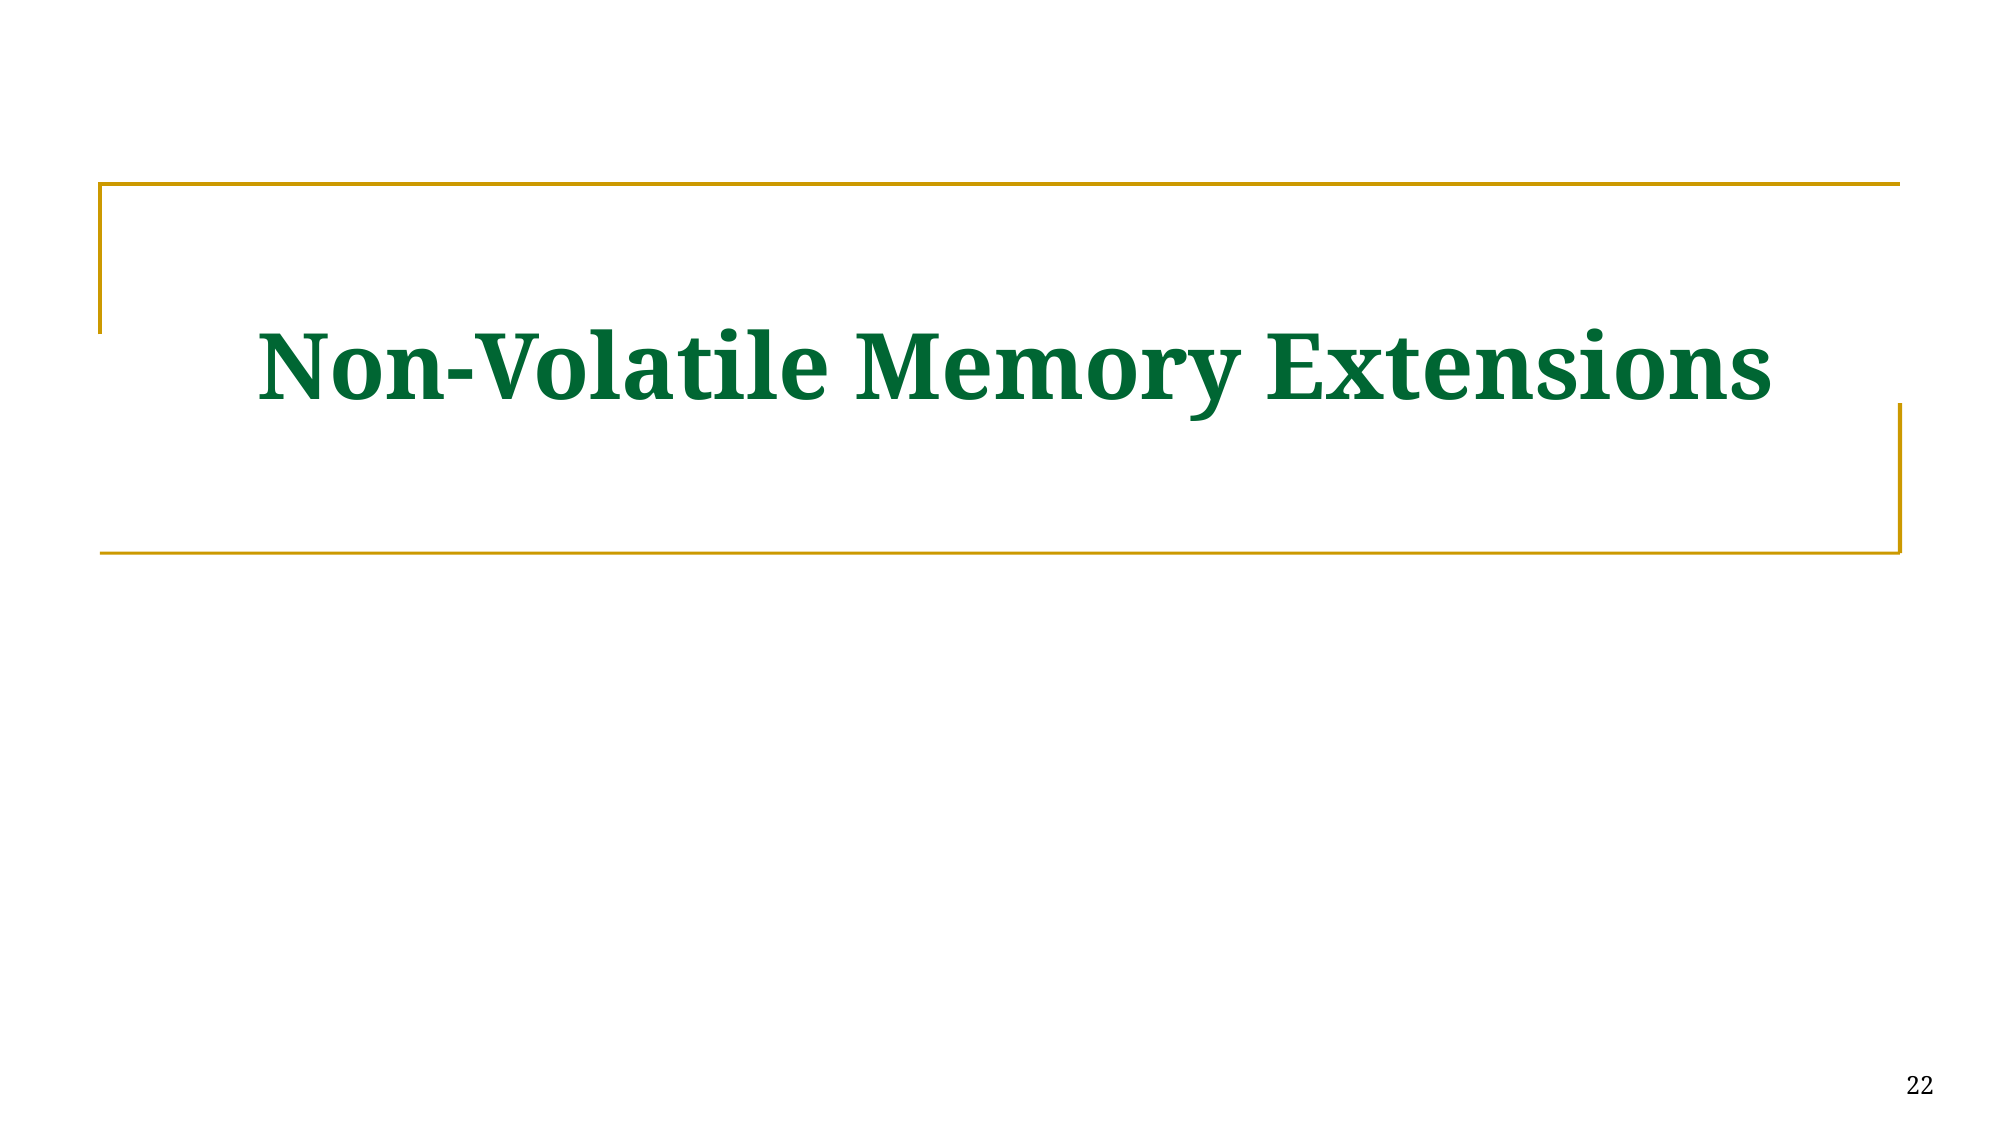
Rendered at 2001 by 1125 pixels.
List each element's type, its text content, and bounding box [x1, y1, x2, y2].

title Non-Volatile Memory Extensions [150, 187, 1884, 538]
slide_number 22 [1482, 1036, 1950, 1112]
